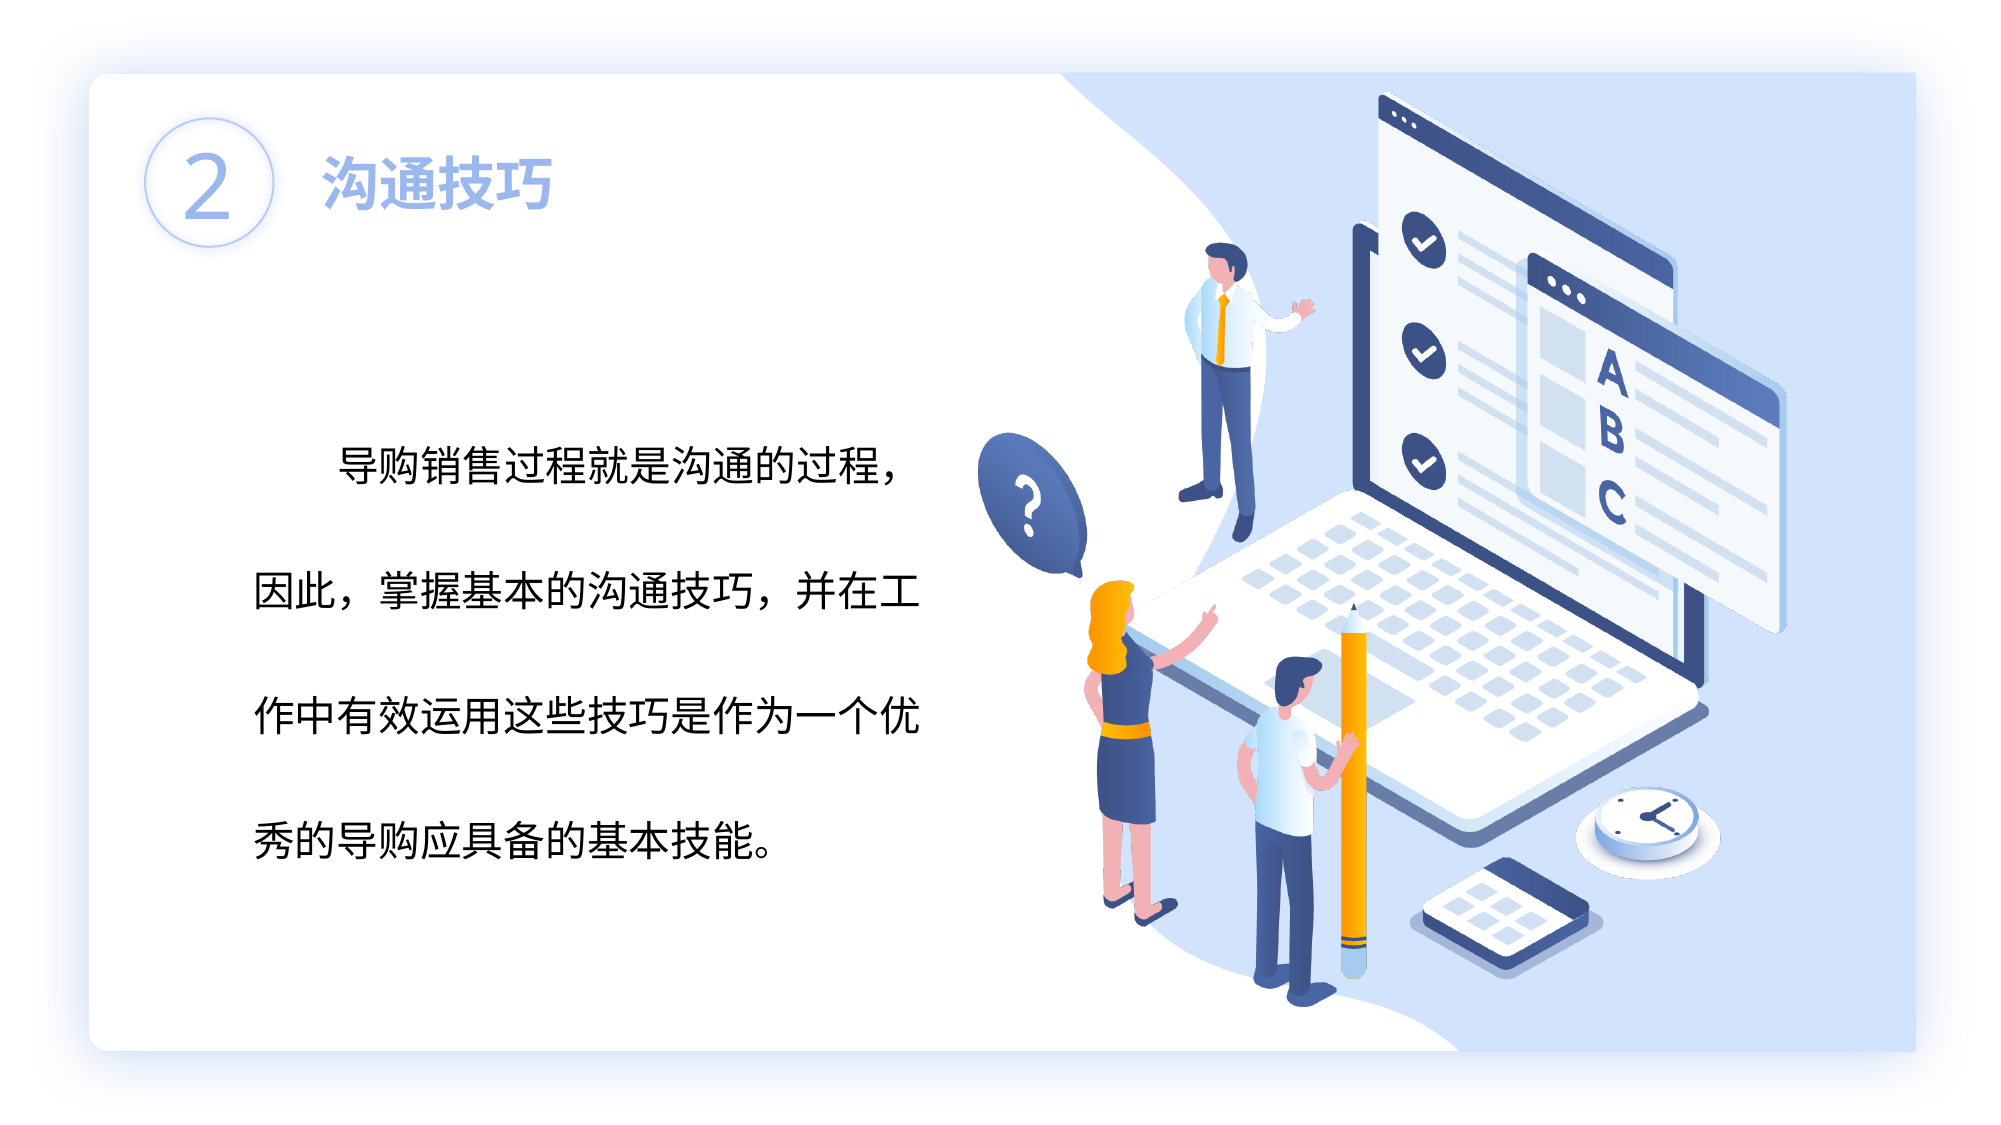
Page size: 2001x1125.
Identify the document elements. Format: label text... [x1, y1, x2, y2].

picture [977, 92, 1787, 1007]
text_box 导购销售过程就是沟通的过程，因此，掌握基本的沟通技巧，并在工作中有效运用这些技巧是作为一个优秀的导购应具备的基本技能。 [238, 357, 946, 873]
text_box [1059, 72, 1917, 1053]
text_box 沟通技巧 [306, 139, 781, 225]
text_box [145, 118, 274, 247]
